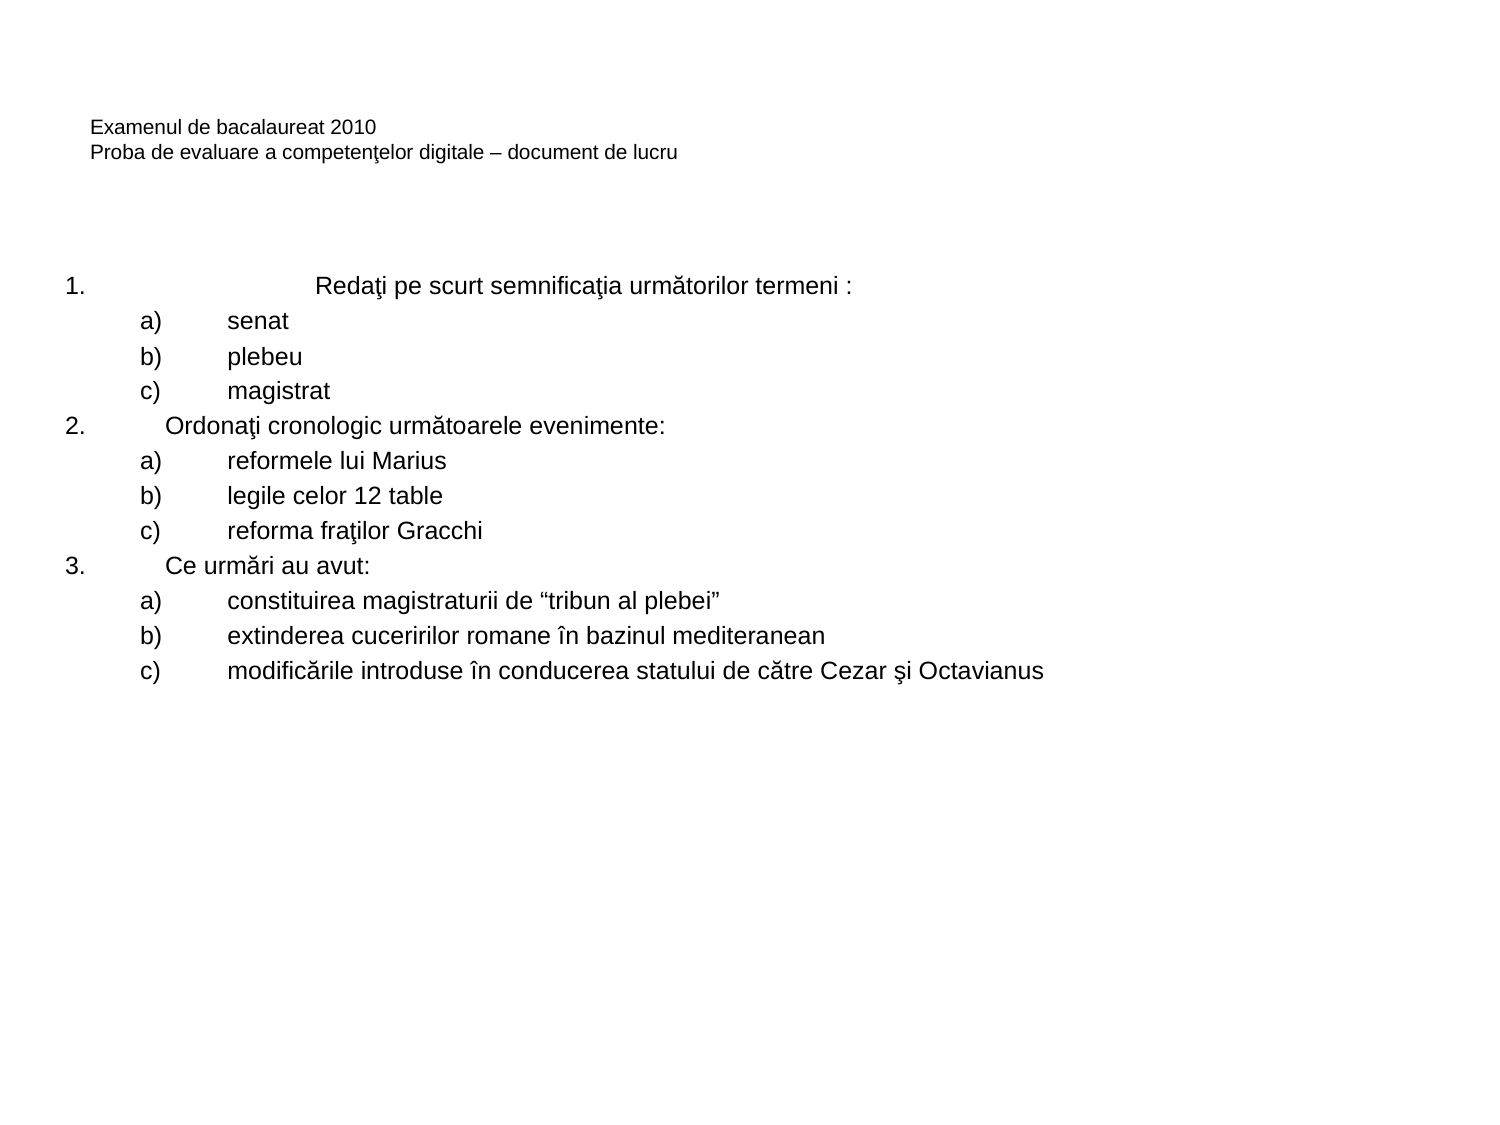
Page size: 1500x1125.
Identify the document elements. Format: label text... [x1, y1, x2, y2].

list Redaţi pe scurt semnificaţia următorilor termeni : senat plebeu magistrat Ordonaţi cronologic următoarele evenimente: reformele lui Marius legile celor 12 table reforma fraţilor Gracchi Ce urmări au avut: constituirea magistraturii de “tribun al plebei” extinderea cuceririlor romane în bazinul mediteranean modificările introduse în conducerea statului de către Cezar şi Octavianus [49, 262, 1338, 776]
title Examenul de bacalaureat 2010 Proba de evaluare a competenţelor digitale – document de lucru [74, 44, 1426, 233]
